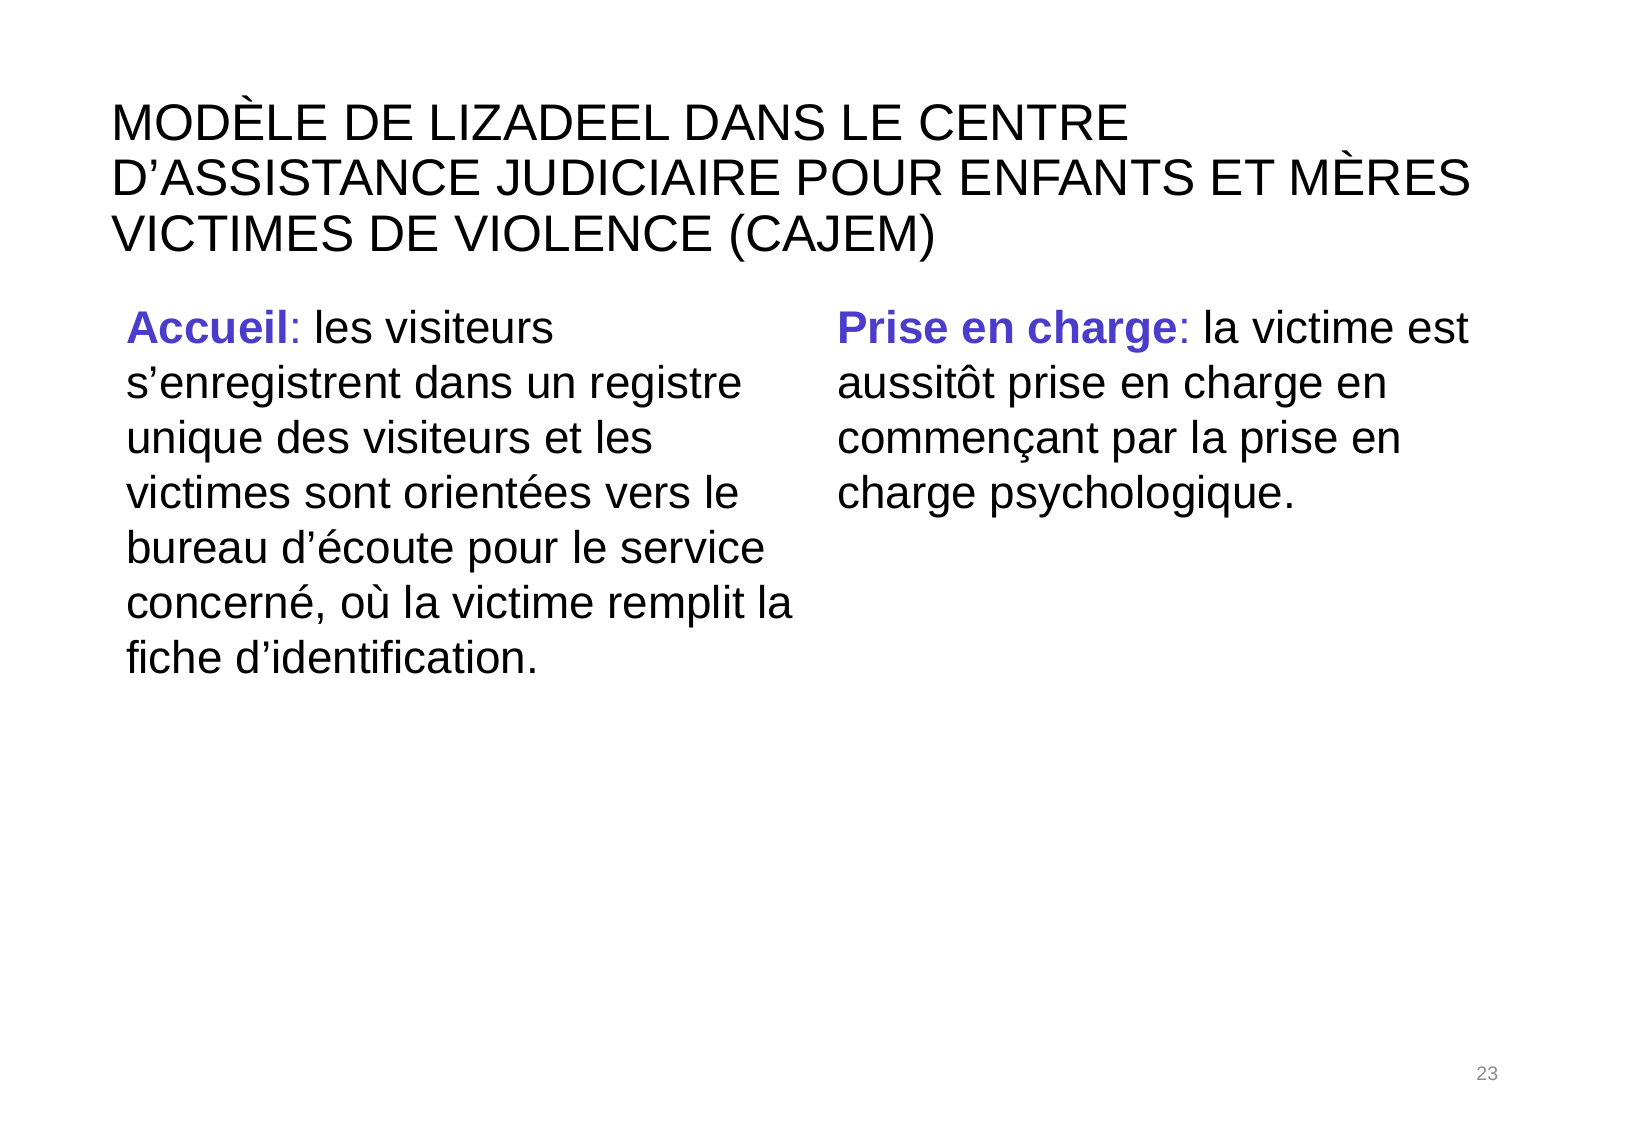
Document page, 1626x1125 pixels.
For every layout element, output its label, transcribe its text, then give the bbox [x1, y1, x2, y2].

list Accueil: les visiteurs s’enregistrent dans un registre unique des visiteurs et les victimes sont orientées vers le bureau d’écoute pour le service concerné, où la victime remplit la fiche d’identification. [111, 297, 803, 1014]
list Prise en charge: la victime est aussitôt prise en charge en commençant par la prise en charge psychologique. [822, 297, 1514, 1014]
slide_number 23 [1147, 1042, 1514, 1103]
title Modèle de LIZADEEL dans le Centre d’Assistance Judiciaire pour Enfants et Mères victimes de violence (CAJEM) [111, 59, 1514, 270]
